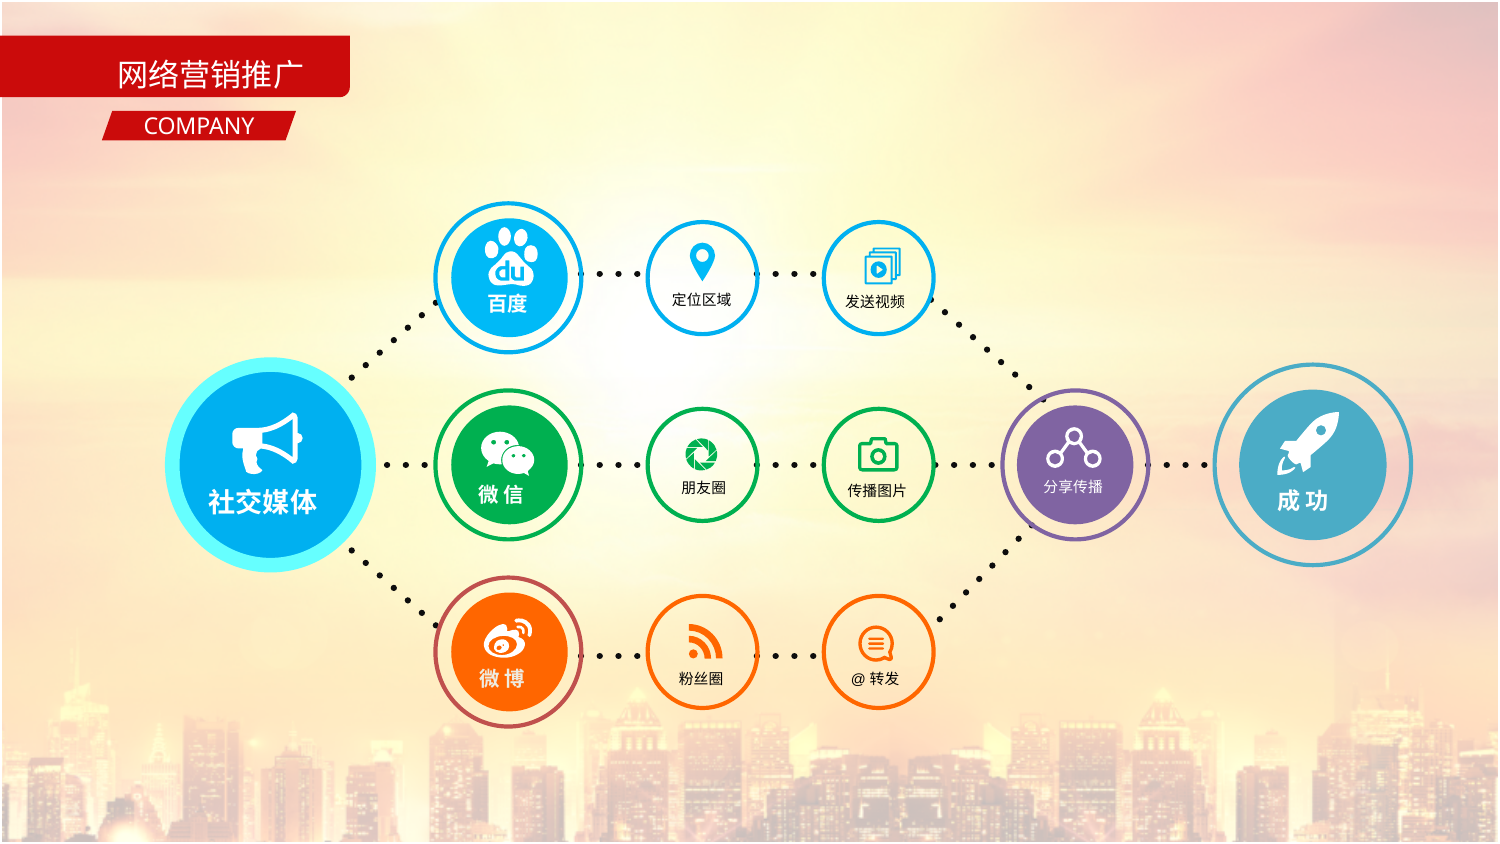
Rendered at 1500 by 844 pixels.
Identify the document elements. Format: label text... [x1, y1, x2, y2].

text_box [580, 273, 649, 657]
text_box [823, 221, 934, 335]
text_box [337, 299, 440, 629]
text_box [1214, 364, 1412, 566]
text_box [647, 408, 758, 522]
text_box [0, 35, 351, 101]
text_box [1002, 390, 1149, 540]
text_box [435, 577, 582, 727]
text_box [435, 390, 582, 540]
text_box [930, 299, 1044, 629]
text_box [823, 595, 949, 709]
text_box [647, 595, 758, 709]
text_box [647, 221, 770, 335]
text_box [823, 408, 945, 522]
text_box COMPANY [99, 110, 298, 143]
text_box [171, 364, 369, 566]
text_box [756, 273, 825, 657]
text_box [435, 203, 582, 353]
